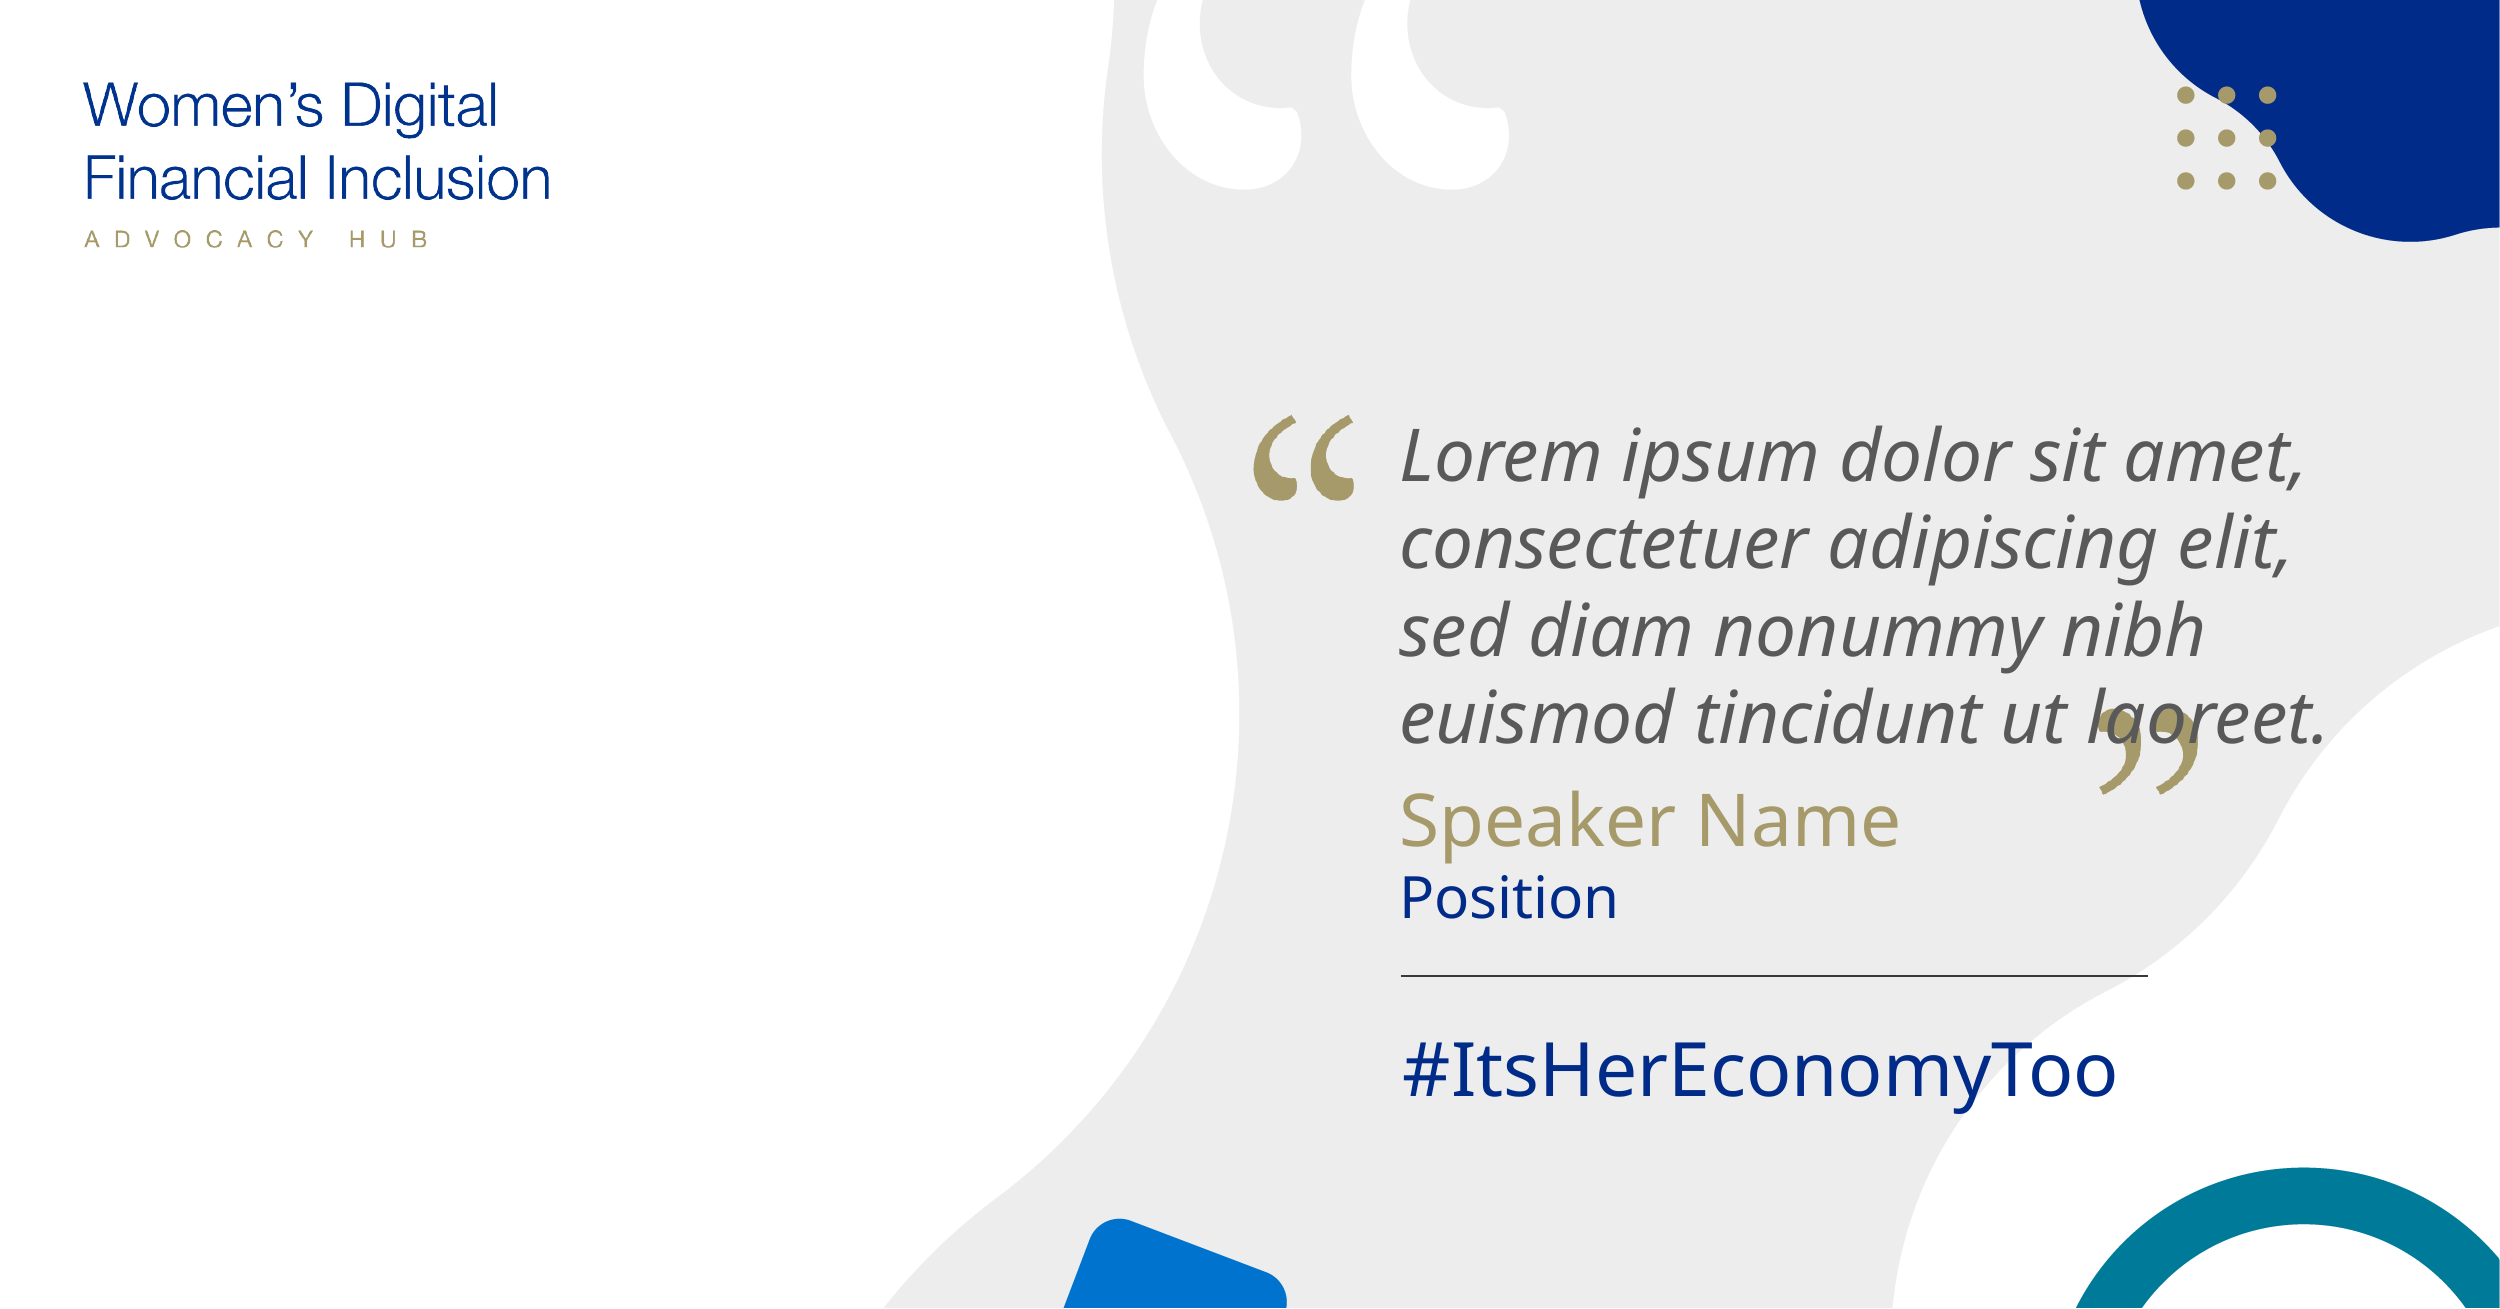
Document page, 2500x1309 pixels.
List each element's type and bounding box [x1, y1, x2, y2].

picture [2143, 1225, 2464, 1308]
text_box [1388, 976, 2372, 1121]
picture [0, 0, 2500, 1308]
